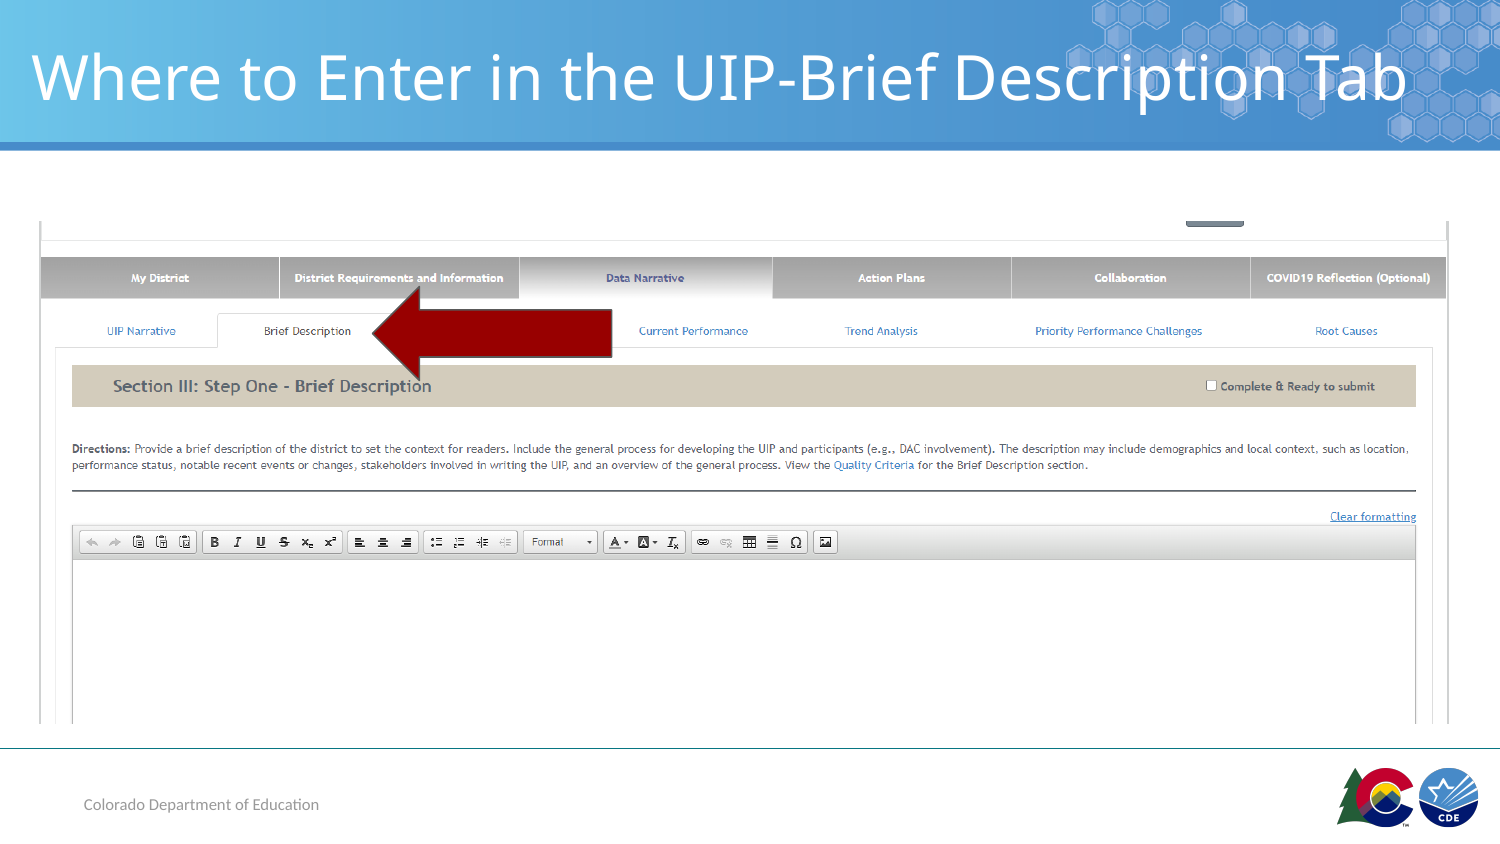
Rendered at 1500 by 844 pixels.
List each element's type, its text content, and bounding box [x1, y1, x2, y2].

picture [27, 221, 1465, 724]
picture [1336, 767, 1479, 828]
title Where to Enter in the UIP-Brief Description Tab [31, 28, 1430, 123]
picture [0, 0, 1500, 151]
